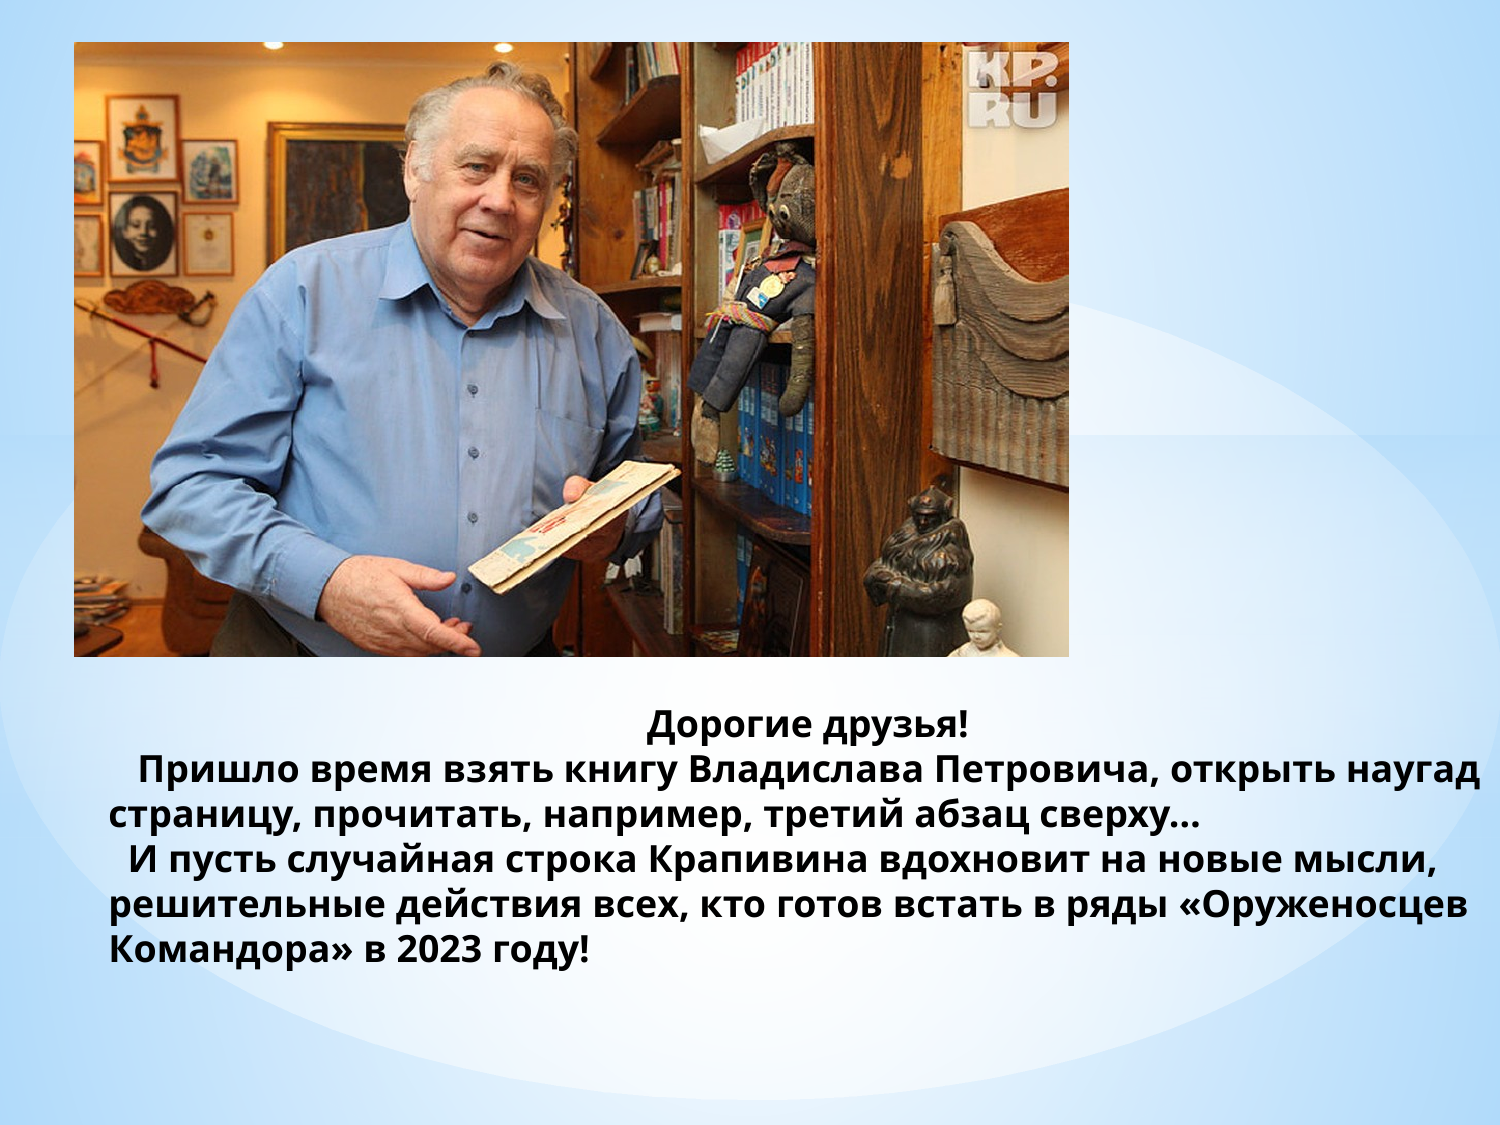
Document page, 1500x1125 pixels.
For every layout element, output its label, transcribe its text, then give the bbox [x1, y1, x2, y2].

text_box Дорогие друзья! Пришло время взять книгу Владислава Петровича, открыть наугад страницу, прочитать, например, третий абзац сверху… И пусть случайная строка Крапивина вдохновит на новые мысли, решительные действия всех, кто готов встать в ряды «Оруженосцев Командора» в 2023 году! [93, 692, 1500, 1023]
picture [73, 42, 1069, 658]
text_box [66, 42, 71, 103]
